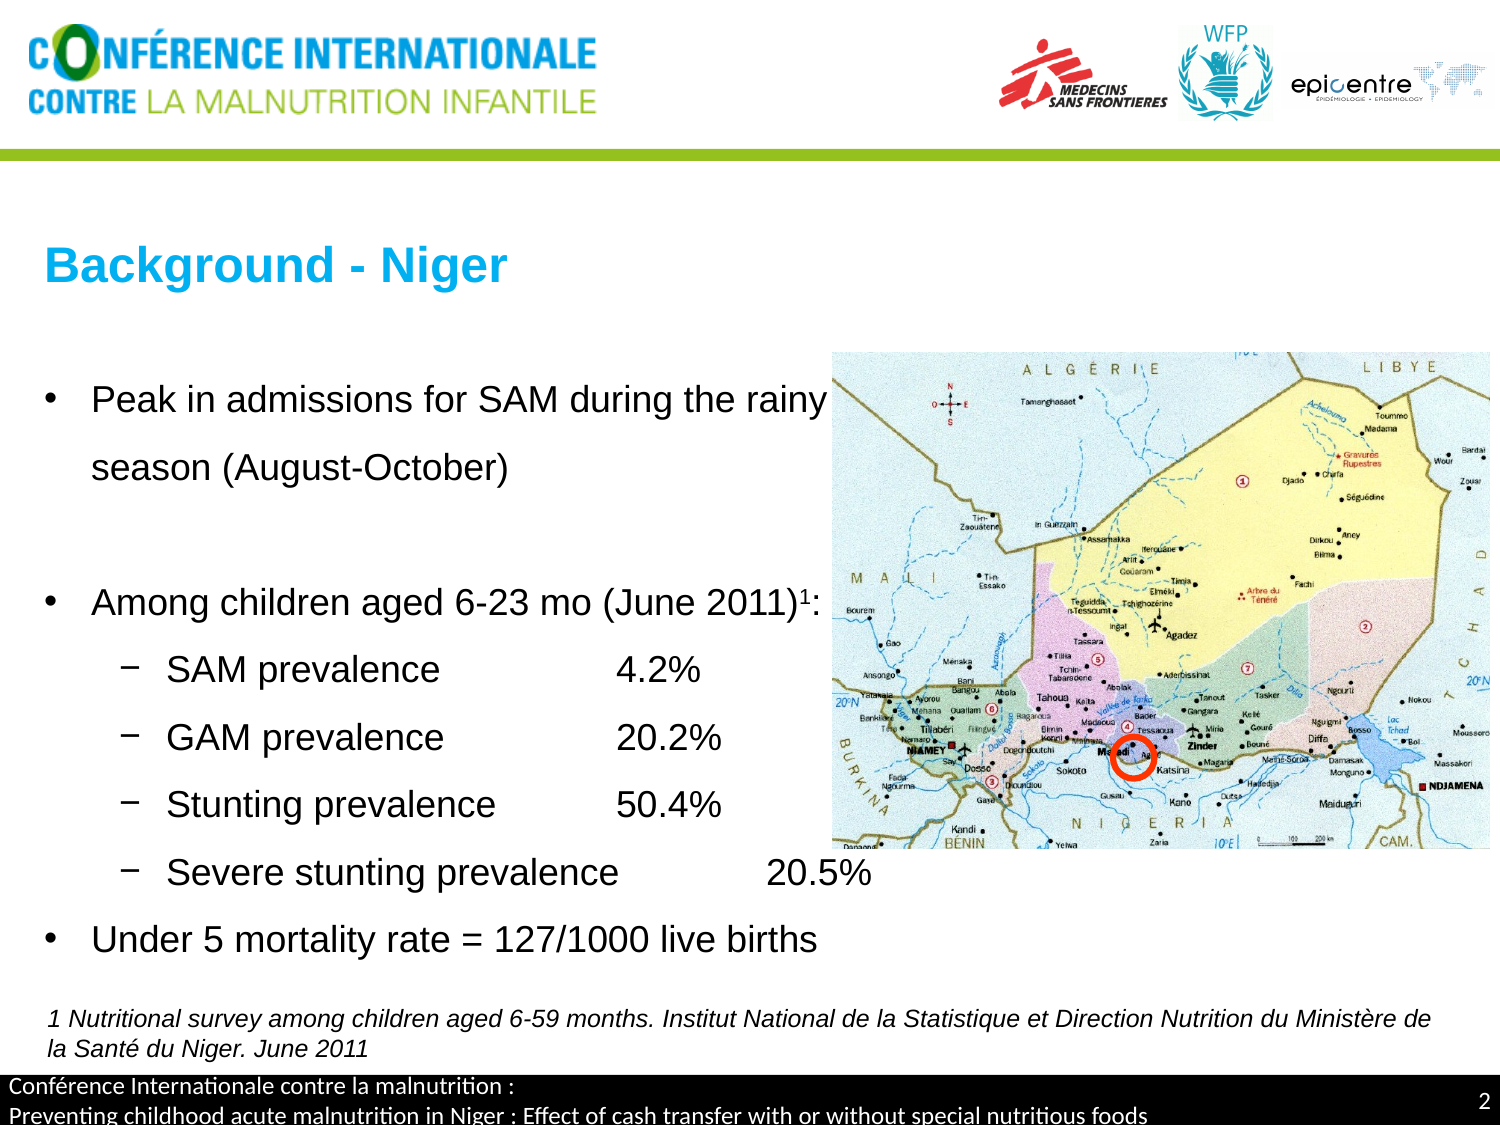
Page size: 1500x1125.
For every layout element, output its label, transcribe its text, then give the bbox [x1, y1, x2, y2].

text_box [986, 25, 1496, 121]
footer Conférence Internationale contre la malnutrition : Preventing childhood acute malnutrition in Niger : Effect of cash transfer with or without special nutritious foods [0, 1069, 1471, 1125]
picture [29, 24, 597, 115]
text_box 1 Nutritional survey among children aged 6-59 months. Institut National de la Statistique et Direction Nutrition du Ministère de la Santé du Niger. June 2011 [32, 995, 1459, 1070]
slide_number 2 [1471, 1069, 1500, 1125]
text_box Background - Niger Peak in admissions for SAM during the rainy season (August-October) Among children aged 6-23 mo (June 2011)1: SAM prevalence 4.2% GAM prevalence 20.2% Stunting prevalence 50.4% Severe stunting prevalence 20.5% Under 5 mortality rate = 127/1000 live births [29, 225, 916, 968]
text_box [832, 352, 1490, 849]
text_box [0, 147, 1500, 163]
